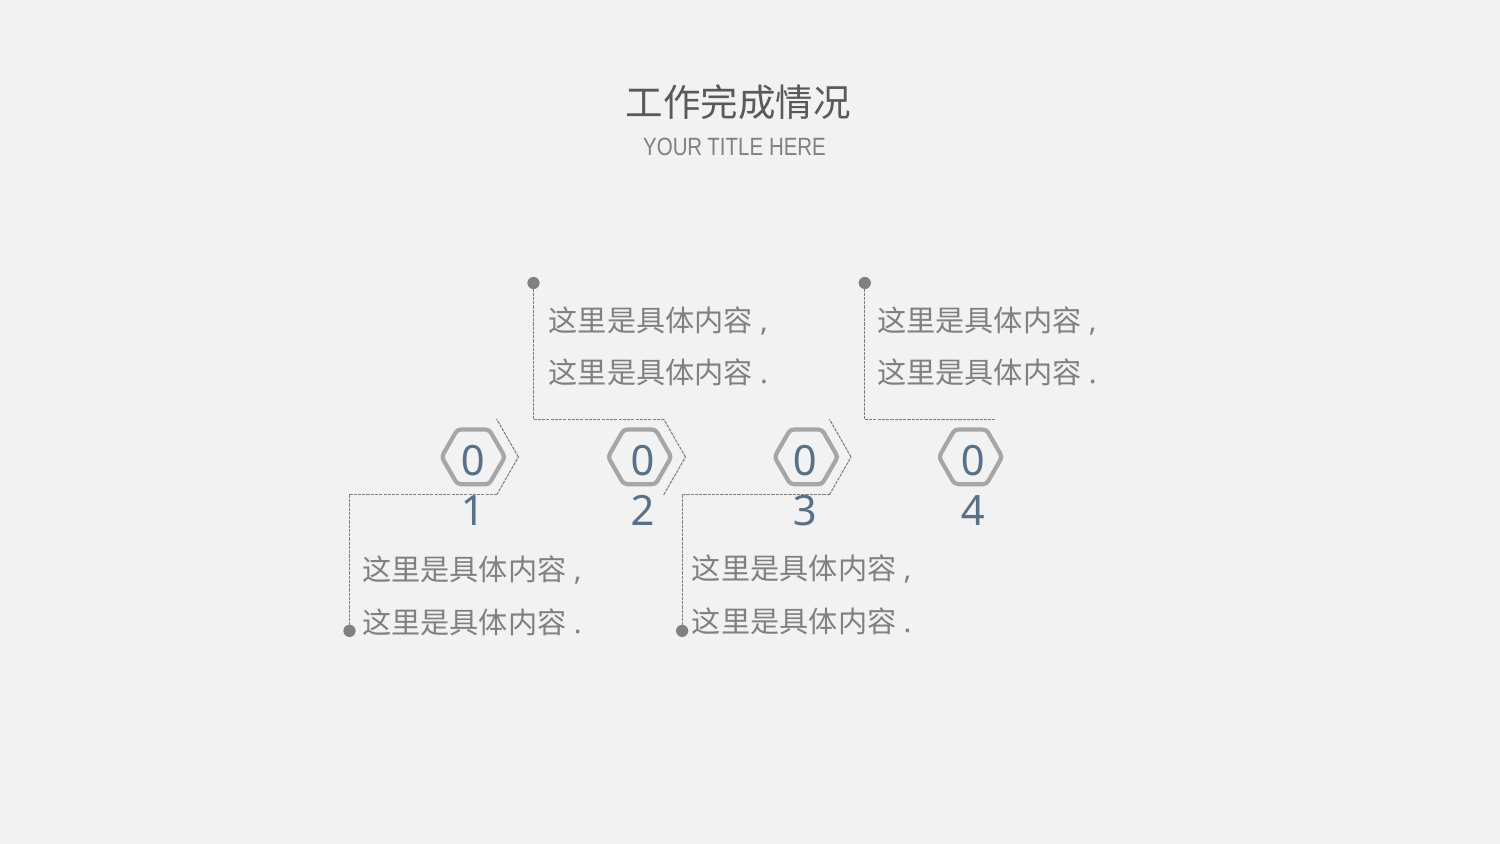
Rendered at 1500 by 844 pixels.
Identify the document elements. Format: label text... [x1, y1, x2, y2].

text_box 这里是具体内容,这里是具体内容. [676, 525, 929, 646]
text_box 这里是具体内容,这里是具体内容. [347, 526, 599, 647]
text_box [606, 426, 679, 492]
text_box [768, 426, 842, 492]
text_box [436, 426, 510, 492]
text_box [829, 457, 852, 495]
text_box 这里是具体内容,这里是具体内容. [534, 276, 786, 397]
text_box 这里是具体内容,这里是具体内容. [865, 276, 1114, 397]
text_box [663, 418, 686, 457]
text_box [936, 426, 1010, 492]
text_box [663, 457, 686, 495]
text_box YOUR TITLE HERE [626, 123, 843, 169]
text_box 工作完成情况 [569, 71, 907, 132]
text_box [496, 418, 519, 457]
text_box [829, 418, 852, 457]
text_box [496, 457, 519, 495]
